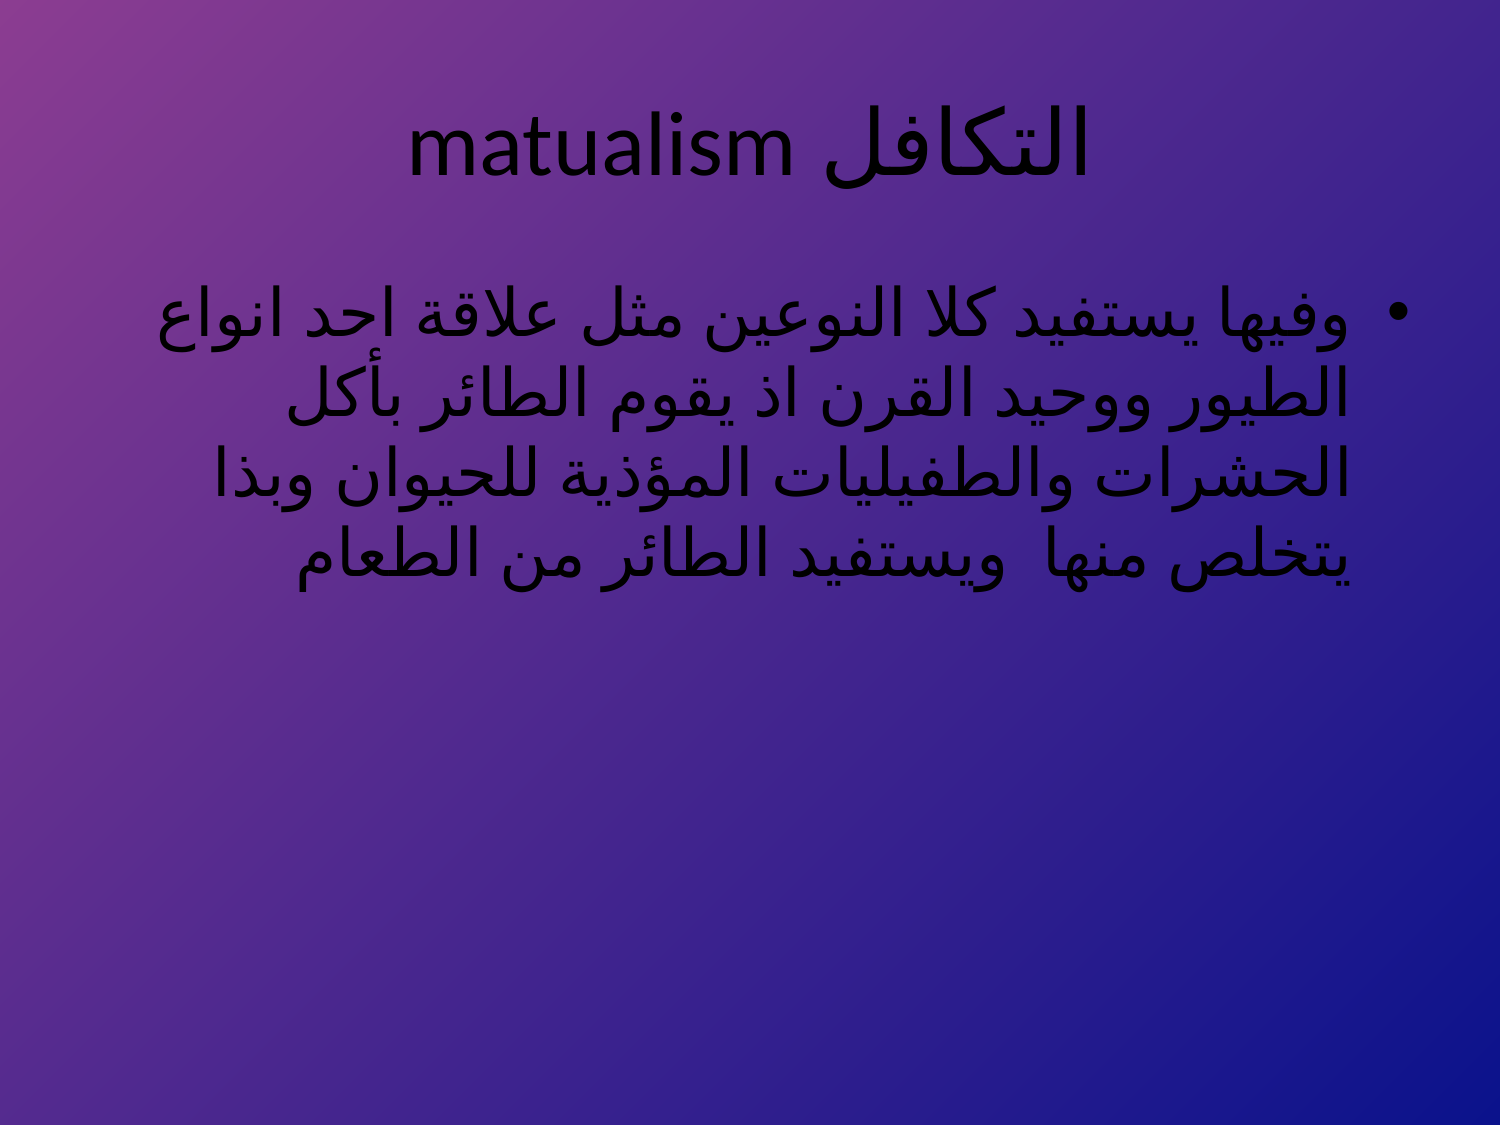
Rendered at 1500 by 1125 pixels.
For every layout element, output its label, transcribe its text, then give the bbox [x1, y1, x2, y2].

title التكافل matualism [75, 45, 1425, 233]
list وفيها يستفيد كلا النوعين مثل علاقة احد انواع الطيور ووحيد القرن اذ يقوم الطائر بأكل الحشرات والطفيليات المؤذية للحيوان وبذا يتخلص منها ويستفيد الطائر من الطعام [75, 262, 1425, 1005]
